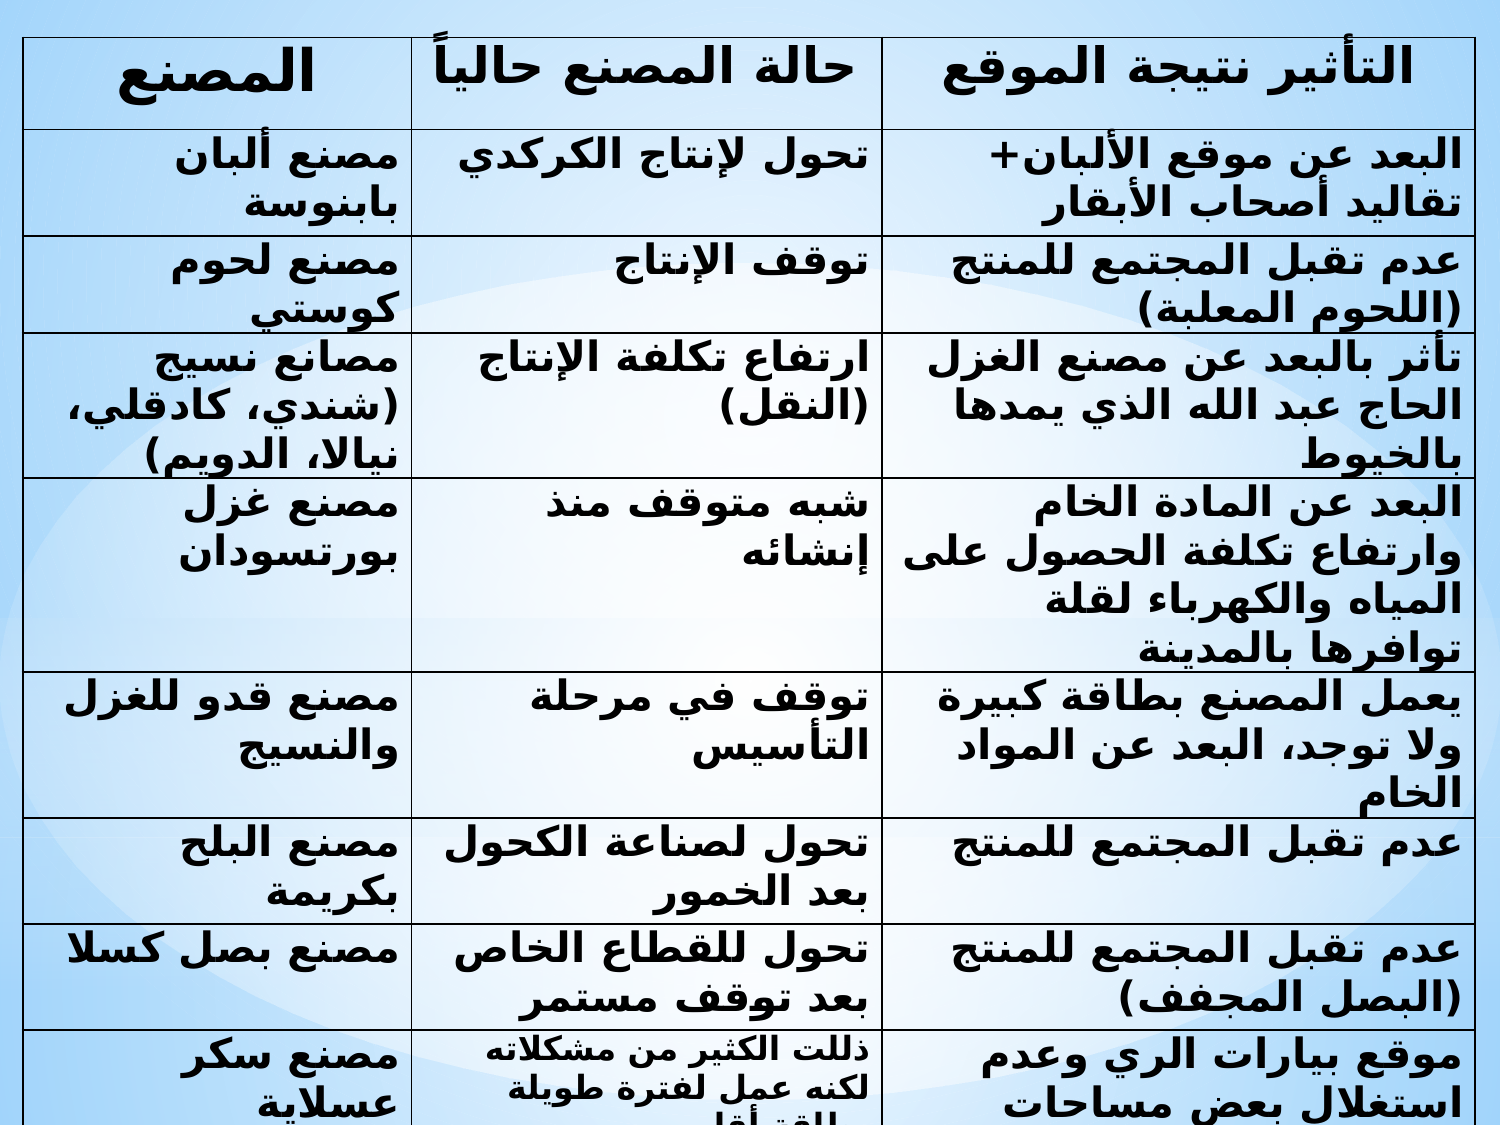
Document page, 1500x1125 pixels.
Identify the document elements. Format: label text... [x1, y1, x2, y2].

table_header المصنع [24, 38, 411, 129]
table_cell موقع بيارات الري وعدم استغلال بعض مساحات المزرعة [883, 1031, 1474, 1125]
table_cell تحول لإنتاج الكركدي [412, 130, 881, 235]
table_cell مصنع البلح بكريمة [24, 819, 411, 923]
table_cell توقف الإنتاج [412, 237, 881, 332]
table_header التأثير نتيجة الموقع [883, 38, 1474, 129]
table_cell عدم تقبل المجتمع للمنتج (اللحوم المعلبة) [883, 237, 1474, 332]
table_cell مصنع بصل كسلا [24, 925, 411, 1029]
table_cell تحول للقطاع الخاص بعد توقف مستمر [412, 925, 881, 1029]
table_cell ذللت الكثير من مشكلاته لكنه عمل لفترة طويلة بطاقة أقل [412, 1031, 881, 1125]
table_cell تأثر بالبعد عن مصنع الغزل الحاج عبد الله الذي يمدها بالخيوط [883, 334, 1474, 477]
table_cell مصانع نسيج (شندي، كادقلي، نيالا، الدويم) [24, 334, 411, 477]
table_cell ارتفاع تكلفة الإنتاج (النقل) [412, 334, 881, 477]
table_cell مصنع سكر عسلاية [24, 1031, 411, 1125]
table_cell البعد عن موقع الألبان+ تقاليد أصحاب الأبقار [883, 130, 1474, 235]
table_cell يعمل المصنع بطاقة كبيرة ولا توجد، البعد عن المواد الخام [883, 673, 1474, 817]
table_cell عدم تقبل المجتمع للمنتج (البصل المجفف) [883, 925, 1474, 1029]
table_cell مصنع لحوم كوستي [24, 237, 411, 332]
table_cell تحول لصناعة الكحول بعد الخمور [412, 819, 881, 923]
table_cell توقف في مرحلة التأسيس [412, 673, 881, 817]
table_cell مصنع ألبان بابنوسة [24, 130, 411, 235]
table_cell مصنع غزل بورتسودان [24, 479, 411, 671]
table_cell البعد عن المادة الخام وارتفاع تكلفة الحصول على المياه والكهرباء لقلة توافرها بالمدينة [883, 479, 1474, 671]
table_cell عدم تقبل المجتمع للمنتج [883, 819, 1474, 923]
table_header حالة المصنع حالياً [412, 38, 881, 129]
table_cell مصنع قدو للغزل والنسيج [24, 673, 411, 817]
table_cell شبه متوقف منذ إنشائه [412, 479, 881, 671]
